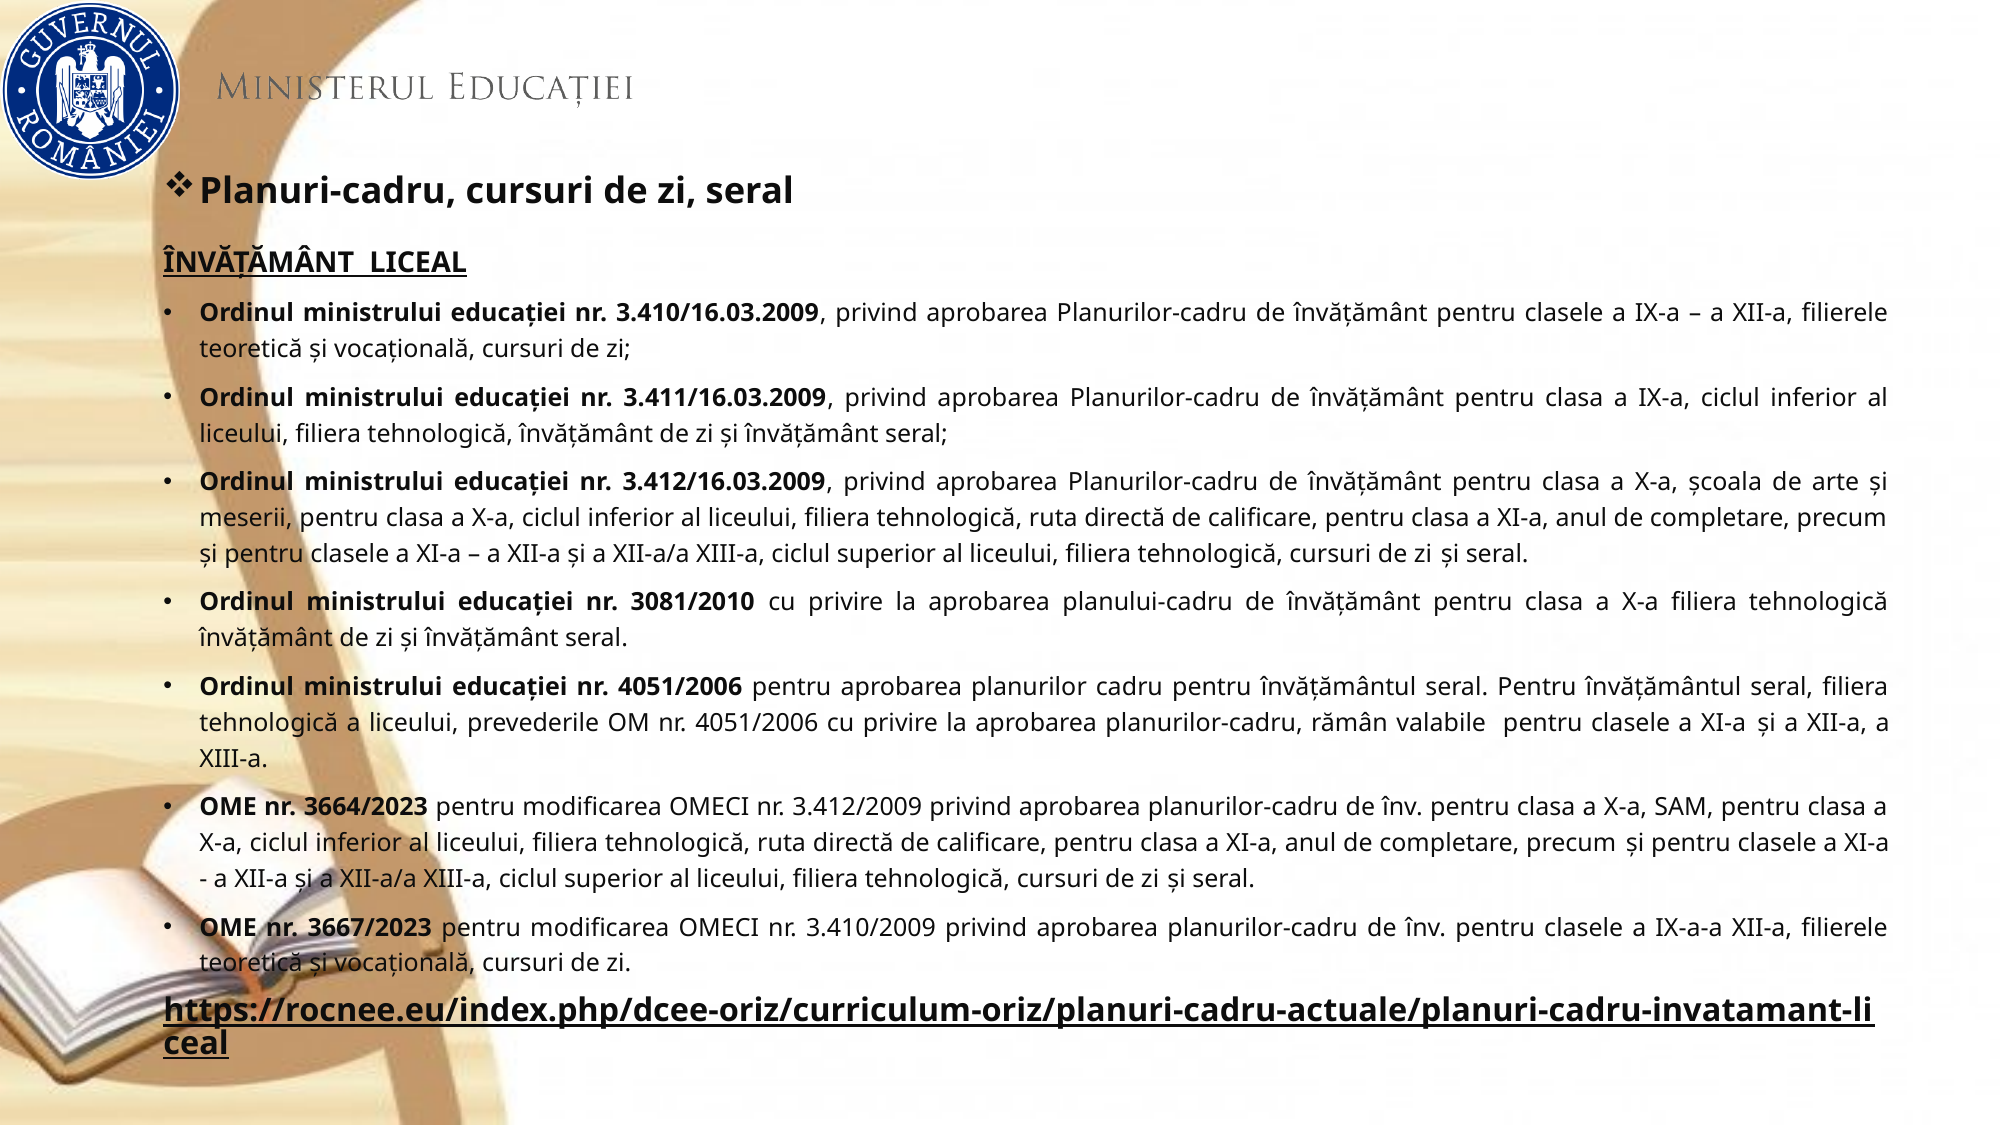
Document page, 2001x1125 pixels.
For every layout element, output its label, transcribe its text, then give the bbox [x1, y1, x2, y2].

picture [0, 0, 2001, 1125]
list Planuri-cadru, cursuri de zi, seral ÎNVĂȚĂMÂNT LICEAL Ordinul ministrului educației nr. 3.410/16.03.2009, privind aprobarea Planurilor-cadru de învățământ pentru clasele a IX-a – a XII-a, filierele teoretică și vocațională, cursuri de zi; Ordinul ministrului educației nr. 3.411/16.03.2009, privind aprobarea Planurilor-cadru de învățământ pentru clasa a IX-a, ciclul inferior al liceului, filiera tehnologică, învățământ de zi și învățământ seral; Ordinul ministrului educației nr. 3.412/16.03.2009, privind aprobarea Planurilor-cadru de învățământ pentru clasa a X-a, școala de arte și meserii, pentru clasa a X-a, ciclul inferior al liceului, filiera tehnologică, ruta directă de calificare, pentru clasa a XI-a, anul de completare, precum şi pentru clasele a XI-a – a XII-a și a XII-a/a XIII-a, ciclul superior al liceului, filiera tehnologică, cursuri de zi şi seral. Ordinul ministrului educației nr. 3081/2010 cu privire la aprobarea planului-cadru de învățământ pentru clasa a X-a filiera tehnologică învățământ de zi și învățământ seral. Ordinul ministrului educației nr. 4051/2006 pentru aprobarea planurilor cadru pentru învățământul seral. Pentru învățământul seral, filiera tehnologică a liceului, prevederile OM nr. 4051/2006 cu privire la aprobarea planurilor-cadru, rămân valabile pentru clasele a XI-a şi a XII-a, a XIII-a. OME nr. 3664/2023 pentru modificarea OMECI nr. 3.412/2009 privind aprobarea planurilor-cadru de înv. pentru clasa a X-a, SAM, pentru clasa a X-a, ciclul inferior al liceului, filiera tehnologică, ruta directă de calificare, pentru clasa a XI-a, anul de completare, precum şi pentru clasele a XI-a - a XII-a şi a XII-a/a XIII-a, ciclul superior al liceului, filiera tehnologică, cursuri de zi şi seral. OME nr. 3667/2023 pentru modificarea OMECI nr. 3.410/2009 privind aprobarea planurilor-cadru de înv. pentru clasele a IX-a-a XII-a, filierele teoretică şi vocaţională, cursuri de zi. https://rocnee.eu/index.php/dcee-oriz/curriculum-oriz/planuri-cadru-actuale/planuri-cadru-invatamant-liceal [148, 133, 1905, 1081]
